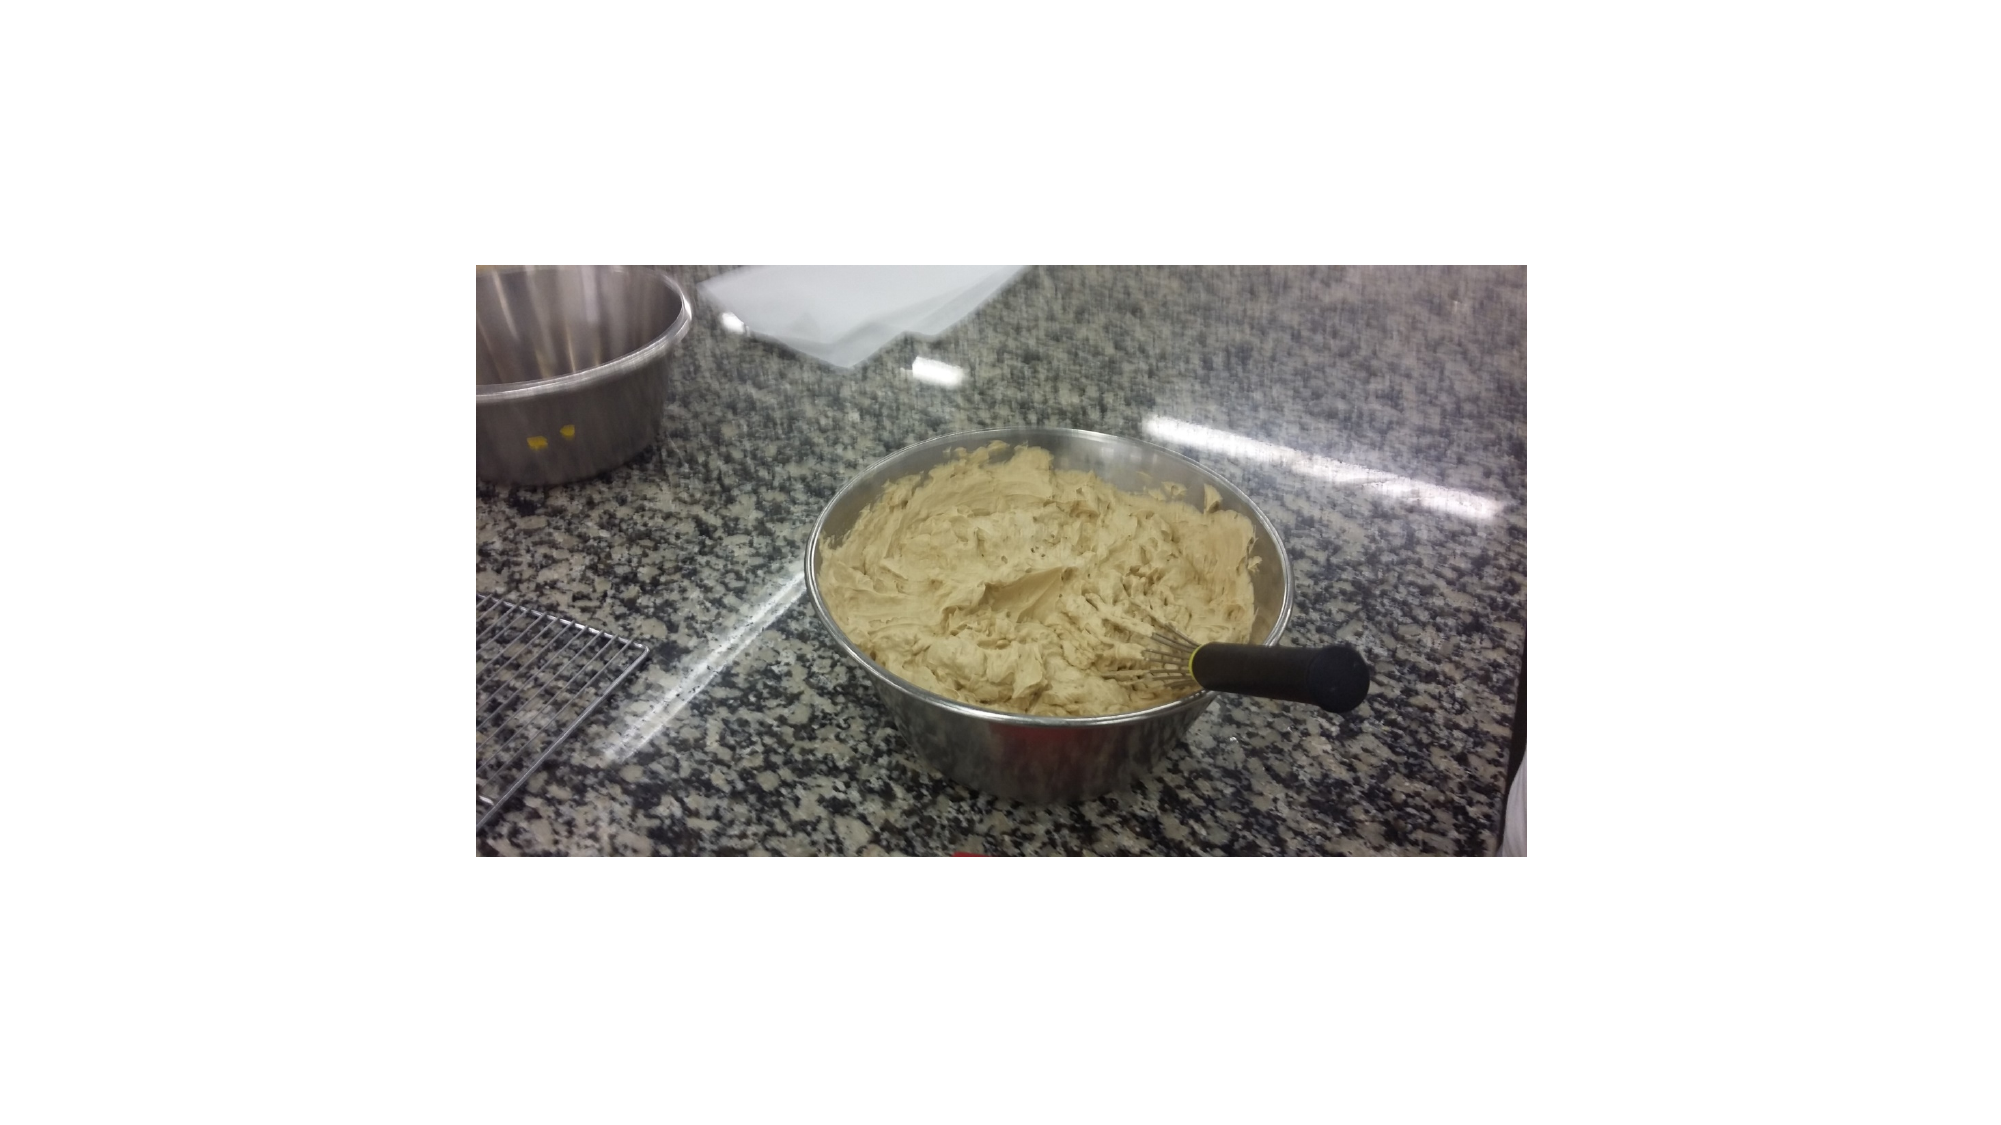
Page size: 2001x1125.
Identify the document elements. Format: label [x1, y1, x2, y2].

picture [476, 265, 1527, 857]
